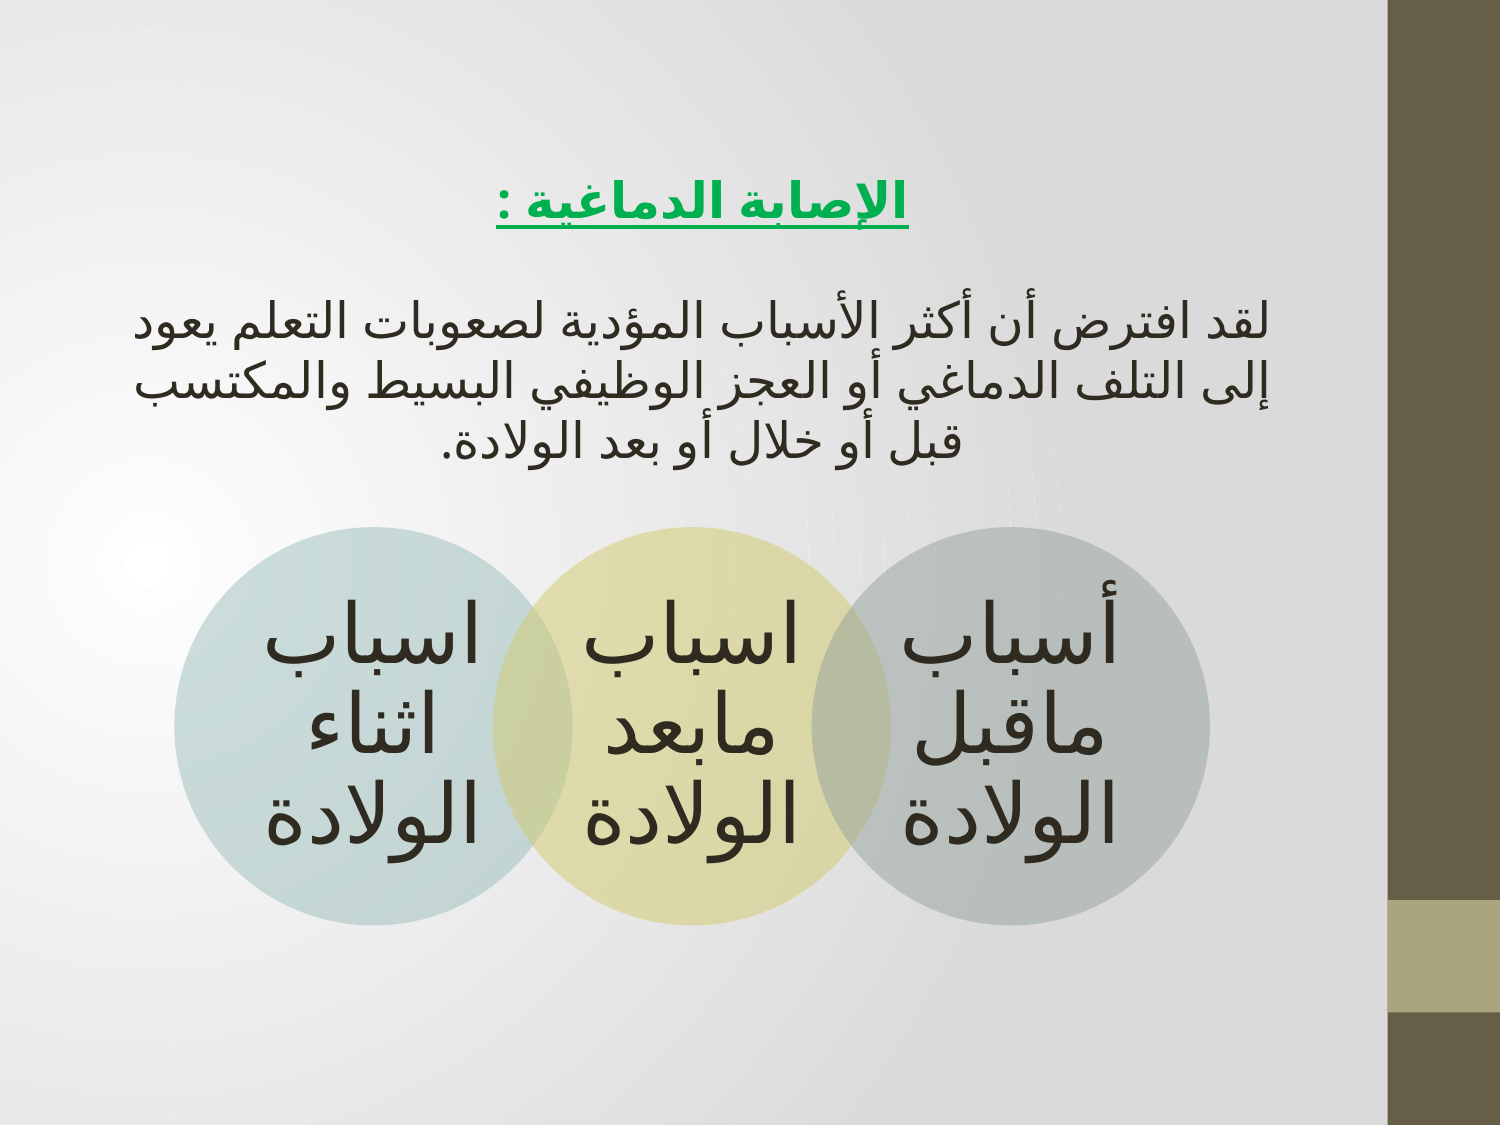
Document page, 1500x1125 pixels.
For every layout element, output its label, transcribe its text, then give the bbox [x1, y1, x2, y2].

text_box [76, 526, 1308, 926]
text_box الإصابة الدماغية : لقد افترض أن أكثر الأسباب المؤدية لصعوبات التعلم يعود إلى التلف الدماغي أو العجز الوظيفي البسيط والمكتسب قبل أو خلال أو بعد الولادة. [76, 160, 1329, 521]
